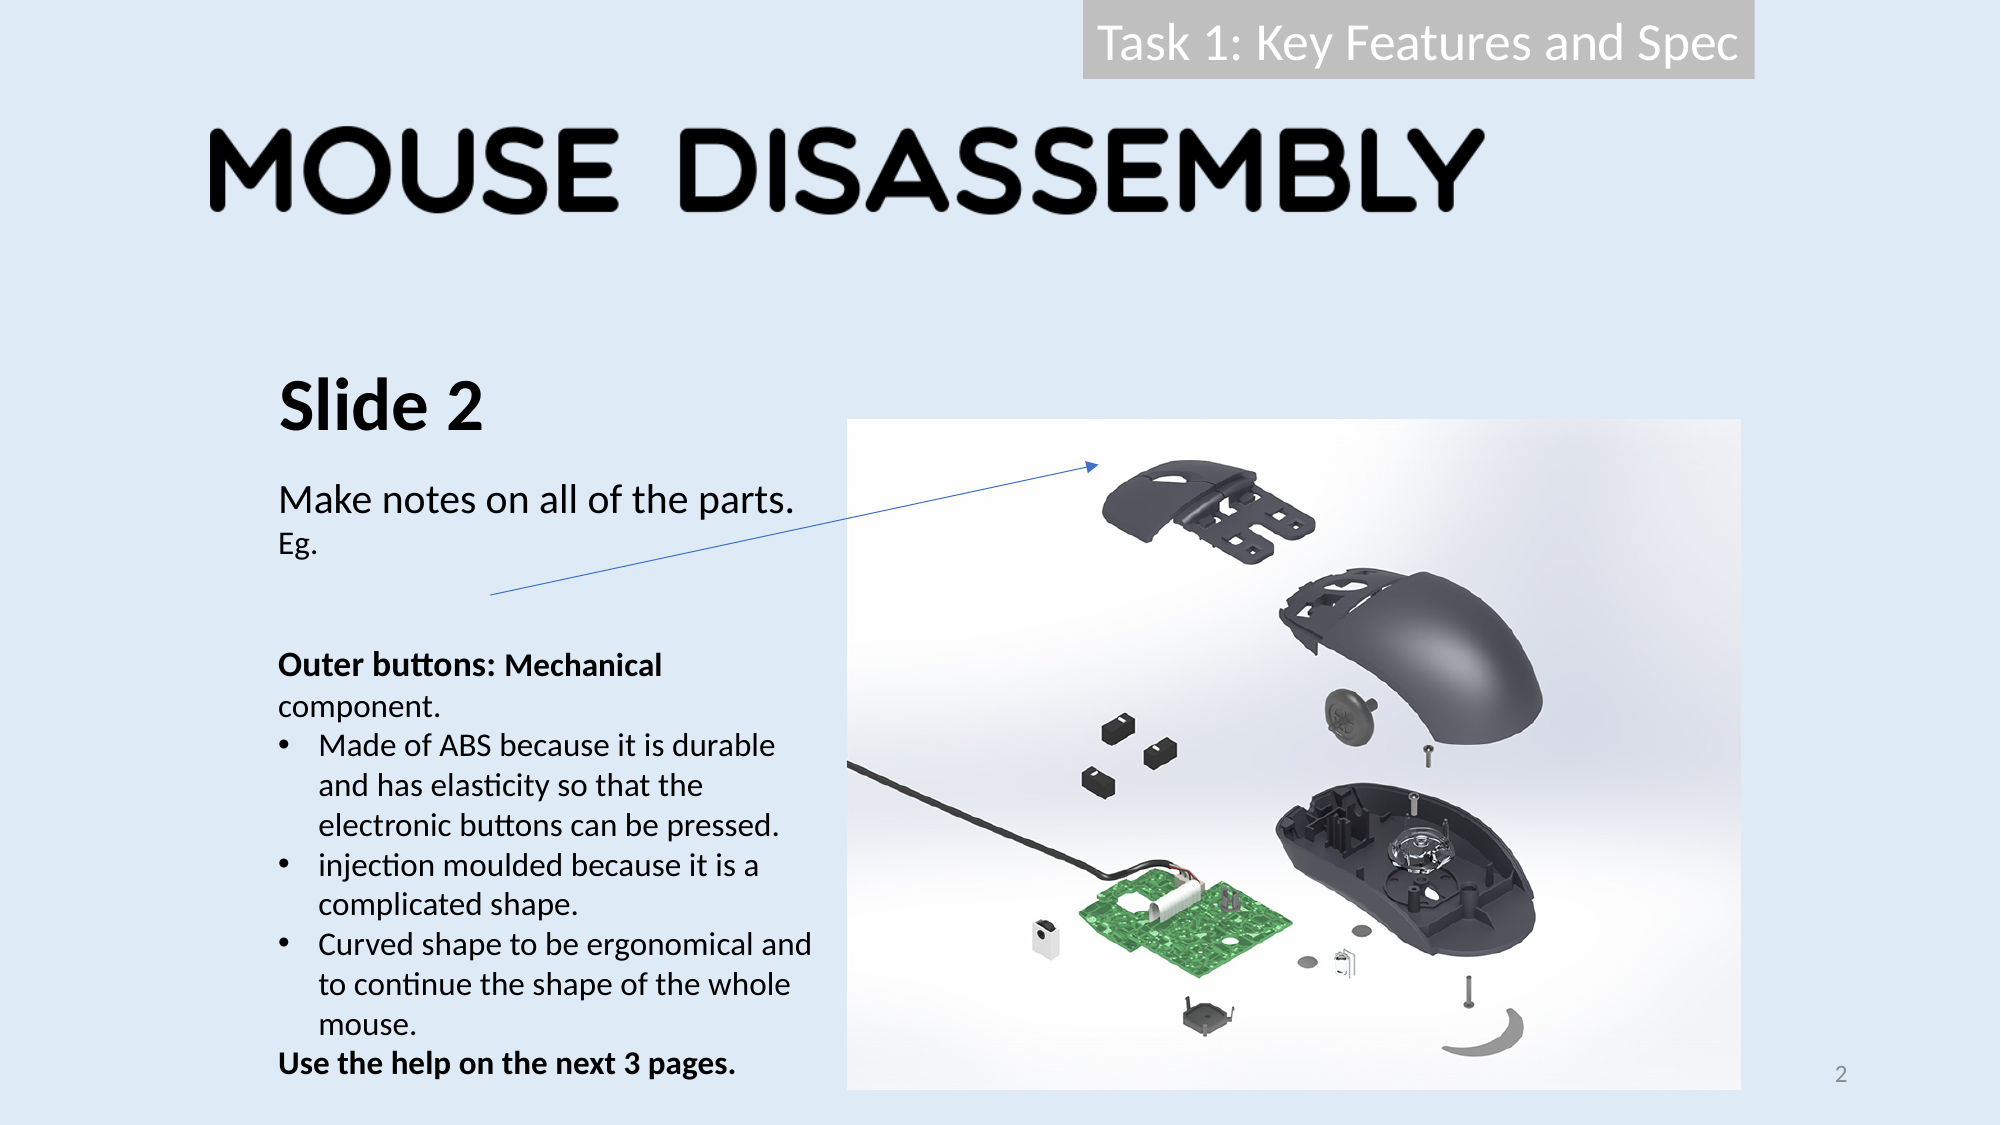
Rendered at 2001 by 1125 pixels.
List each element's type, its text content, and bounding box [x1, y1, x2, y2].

text_box Slide 2 [264, 348, 517, 453]
text_box Task 1: Key Features and Spec [1083, 0, 1755, 79]
picture [847, 419, 1741, 1090]
text_box Make notes on all of the parts. Eg. Outer buttons: Mechanical component. Made of ABS because it is durable and has elasticity so that the electronic buttons can be pressed. injection moulded because it is a complicated shape. Curved shape to be ergonomical and to continue the shape of the whole mouse. Use the help on the next 3 pages. [263, 464, 842, 1089]
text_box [490, 464, 1099, 596]
slide_number 2 [1412, 1042, 1863, 1103]
picture [210, 125, 1486, 216]
